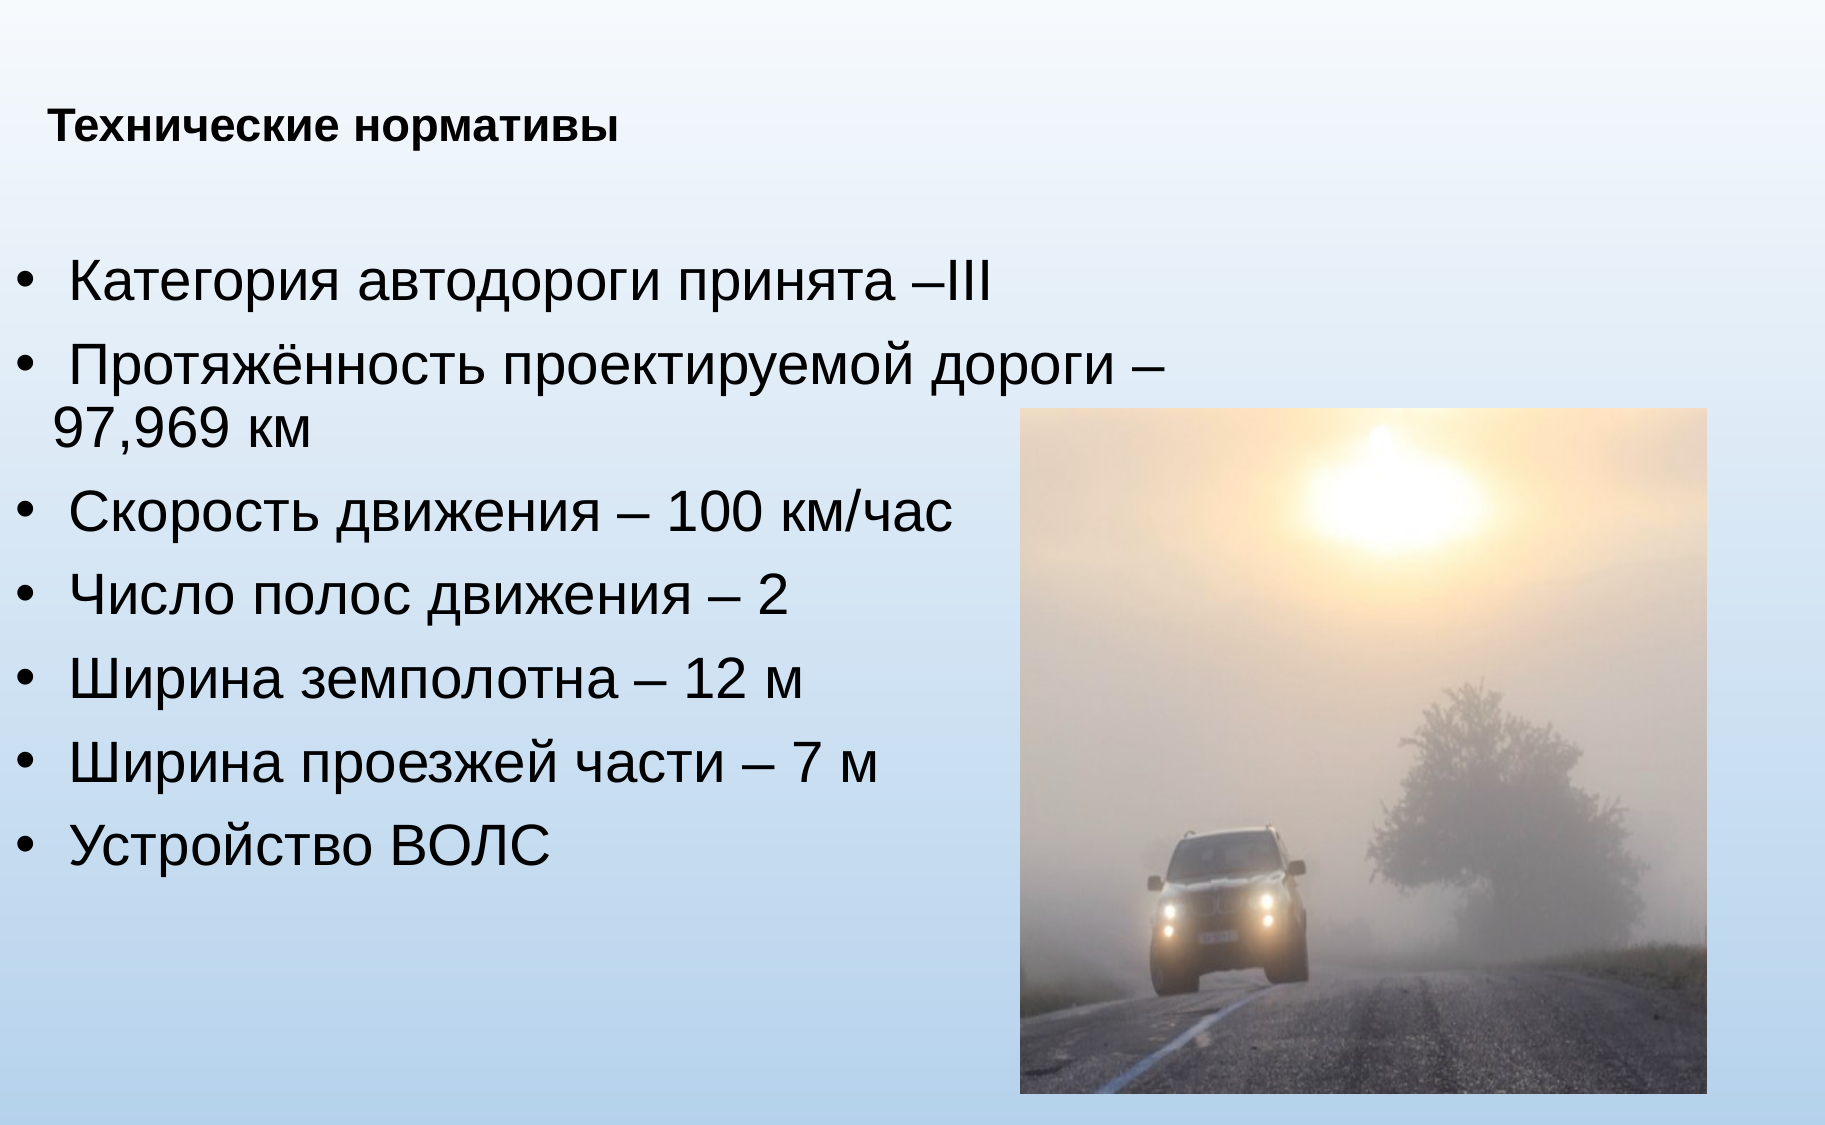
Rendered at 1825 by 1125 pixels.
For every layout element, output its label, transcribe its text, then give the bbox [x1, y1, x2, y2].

list Категория автодороги принята –III Протяжённость проектируемой дороги – 97,969 км Скорость движения – 100 км/час Число полос движения – 2 Ширина земполотна – 12 м Ширина проезжей части – 7 м Устройство ВОЛС [0, 243, 1374, 983]
title Технические нормативы [12, 0, 1587, 215]
picture [1020, 408, 1707, 1094]
